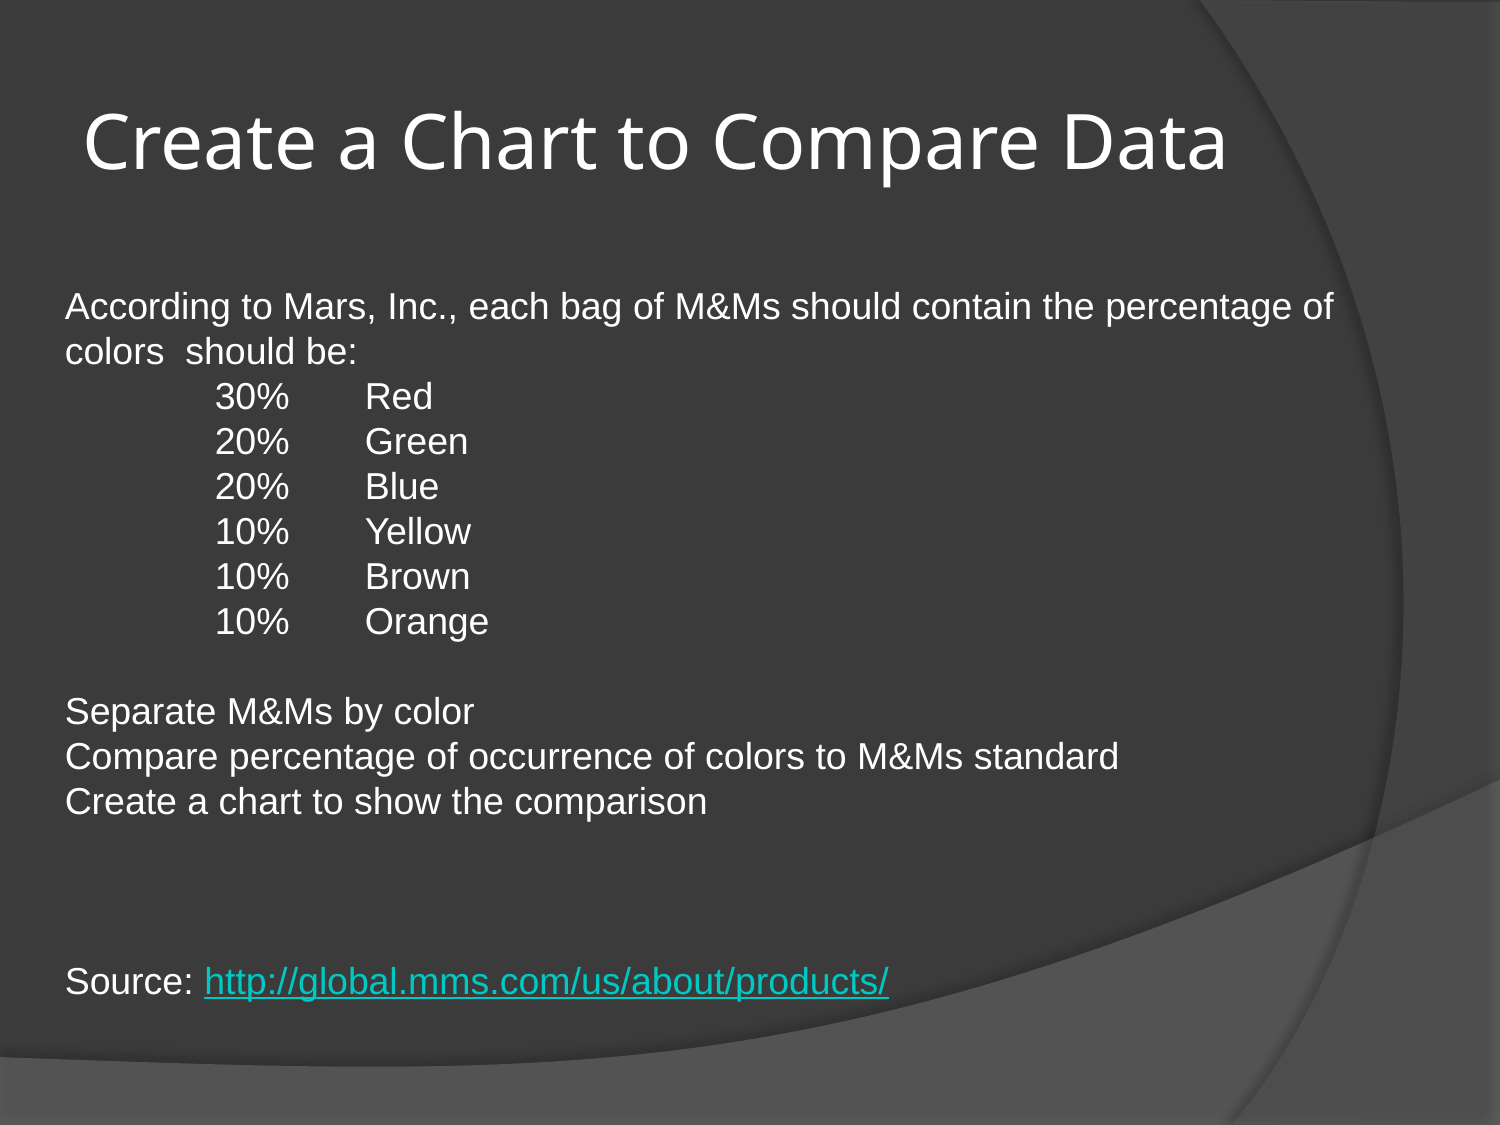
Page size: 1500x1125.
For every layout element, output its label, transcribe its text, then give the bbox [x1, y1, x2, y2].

text_box According to Mars, Inc., each bag of M&Ms should contain the percentage of colors should be: 30% Red 20% Green 20% Blue 10% Yellow 10% Brown 10% Orange Separate M&Ms by color Compare percentage of occurrence of colors to M&Ms standard Create a chart to show the comparison Source: http://global.mms.com/us/about/products/ [50, 274, 1450, 1055]
title Create a Chart to Compare Data [75, 45, 1301, 233]
